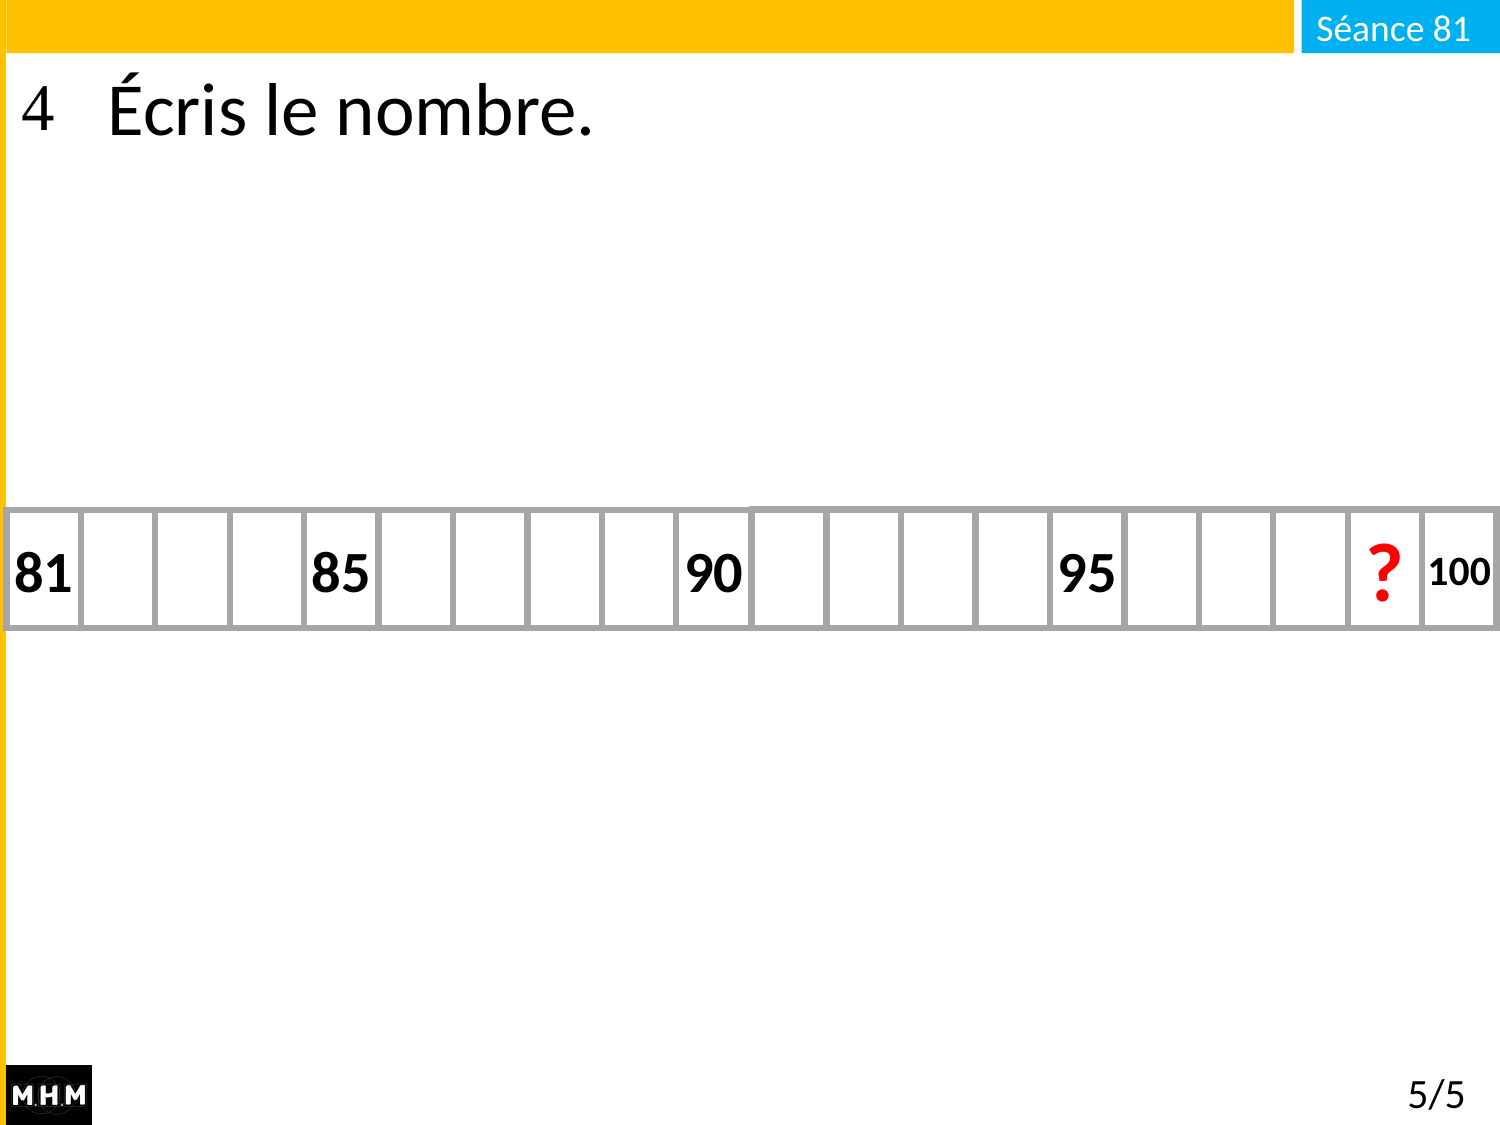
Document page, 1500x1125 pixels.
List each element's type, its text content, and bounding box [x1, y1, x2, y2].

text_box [6, 509, 751, 629]
title Écris le nombre. [92, 29, 1387, 192]
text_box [752, 509, 1497, 629]
list 5/5 [1373, 1064, 1500, 1125]
picture [6, 1065, 92, 1125]
